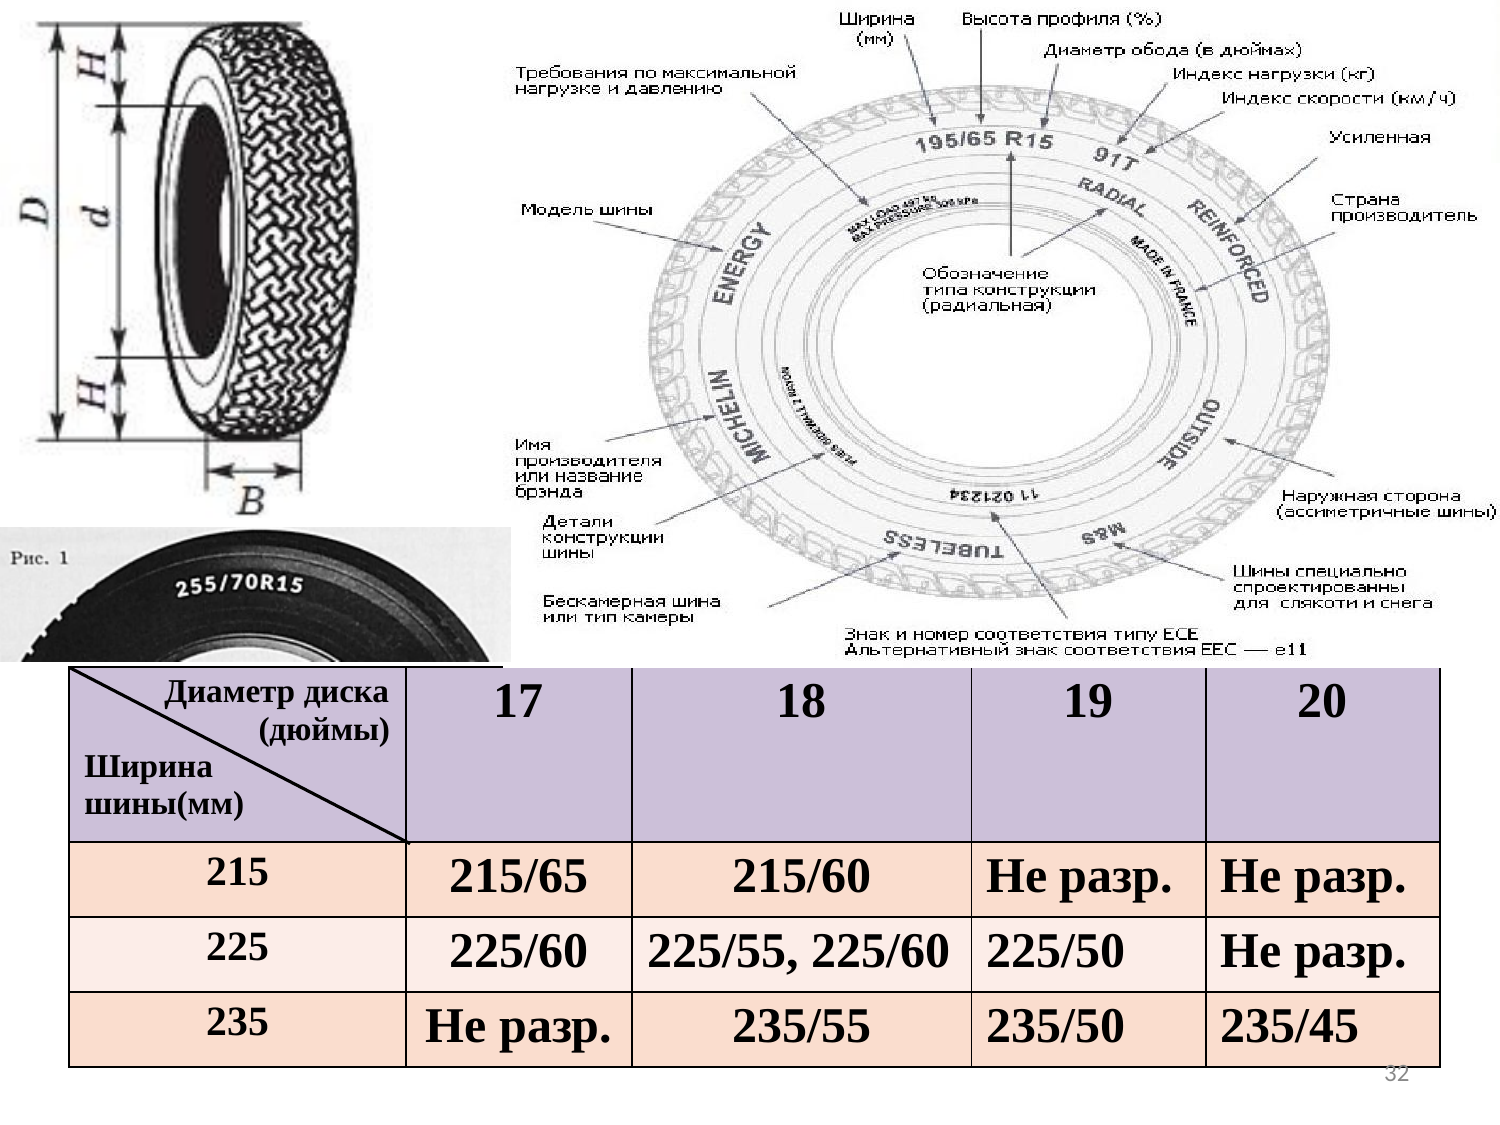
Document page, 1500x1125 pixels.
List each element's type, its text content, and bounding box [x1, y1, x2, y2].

table_cell Не разр. [407, 993, 631, 1066]
table_cell 225 [70, 918, 405, 991]
table_header Диаметр диска (дюймы) Ширина шины(мм) [70, 677, 402, 841]
table_cell 235/50 [972, 993, 1205, 1066]
table_cell Не разр. [1207, 918, 1439, 991]
table_header 17 [407, 677, 631, 841]
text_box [0, 0, 1500, 669]
text_box 32 [1382, 1054, 1412, 1086]
table_cell 225/55, 225/60 [633, 918, 971, 991]
table_header 19 [972, 677, 1205, 841]
table_cell 235 [70, 993, 405, 1066]
table_header 18 [633, 677, 971, 841]
table_cell 215/65 [407, 843, 631, 916]
table_cell 225/50 [972, 918, 1205, 991]
table_cell Не разр. [1207, 843, 1439, 916]
table_header 20 [1207, 677, 1439, 841]
table_cell 235/45 [1207, 993, 1439, 1066]
table_header Диаметр диска (дюймы) Ширина шины(мм) [90, 677, 405, 840]
table_cell 215/60 [633, 843, 971, 916]
table_cell 225/60 [407, 918, 631, 991]
table_cell Не разр. [972, 843, 1205, 916]
table_cell 235/55 [633, 993, 971, 1066]
table_cell 215 [70, 843, 405, 916]
